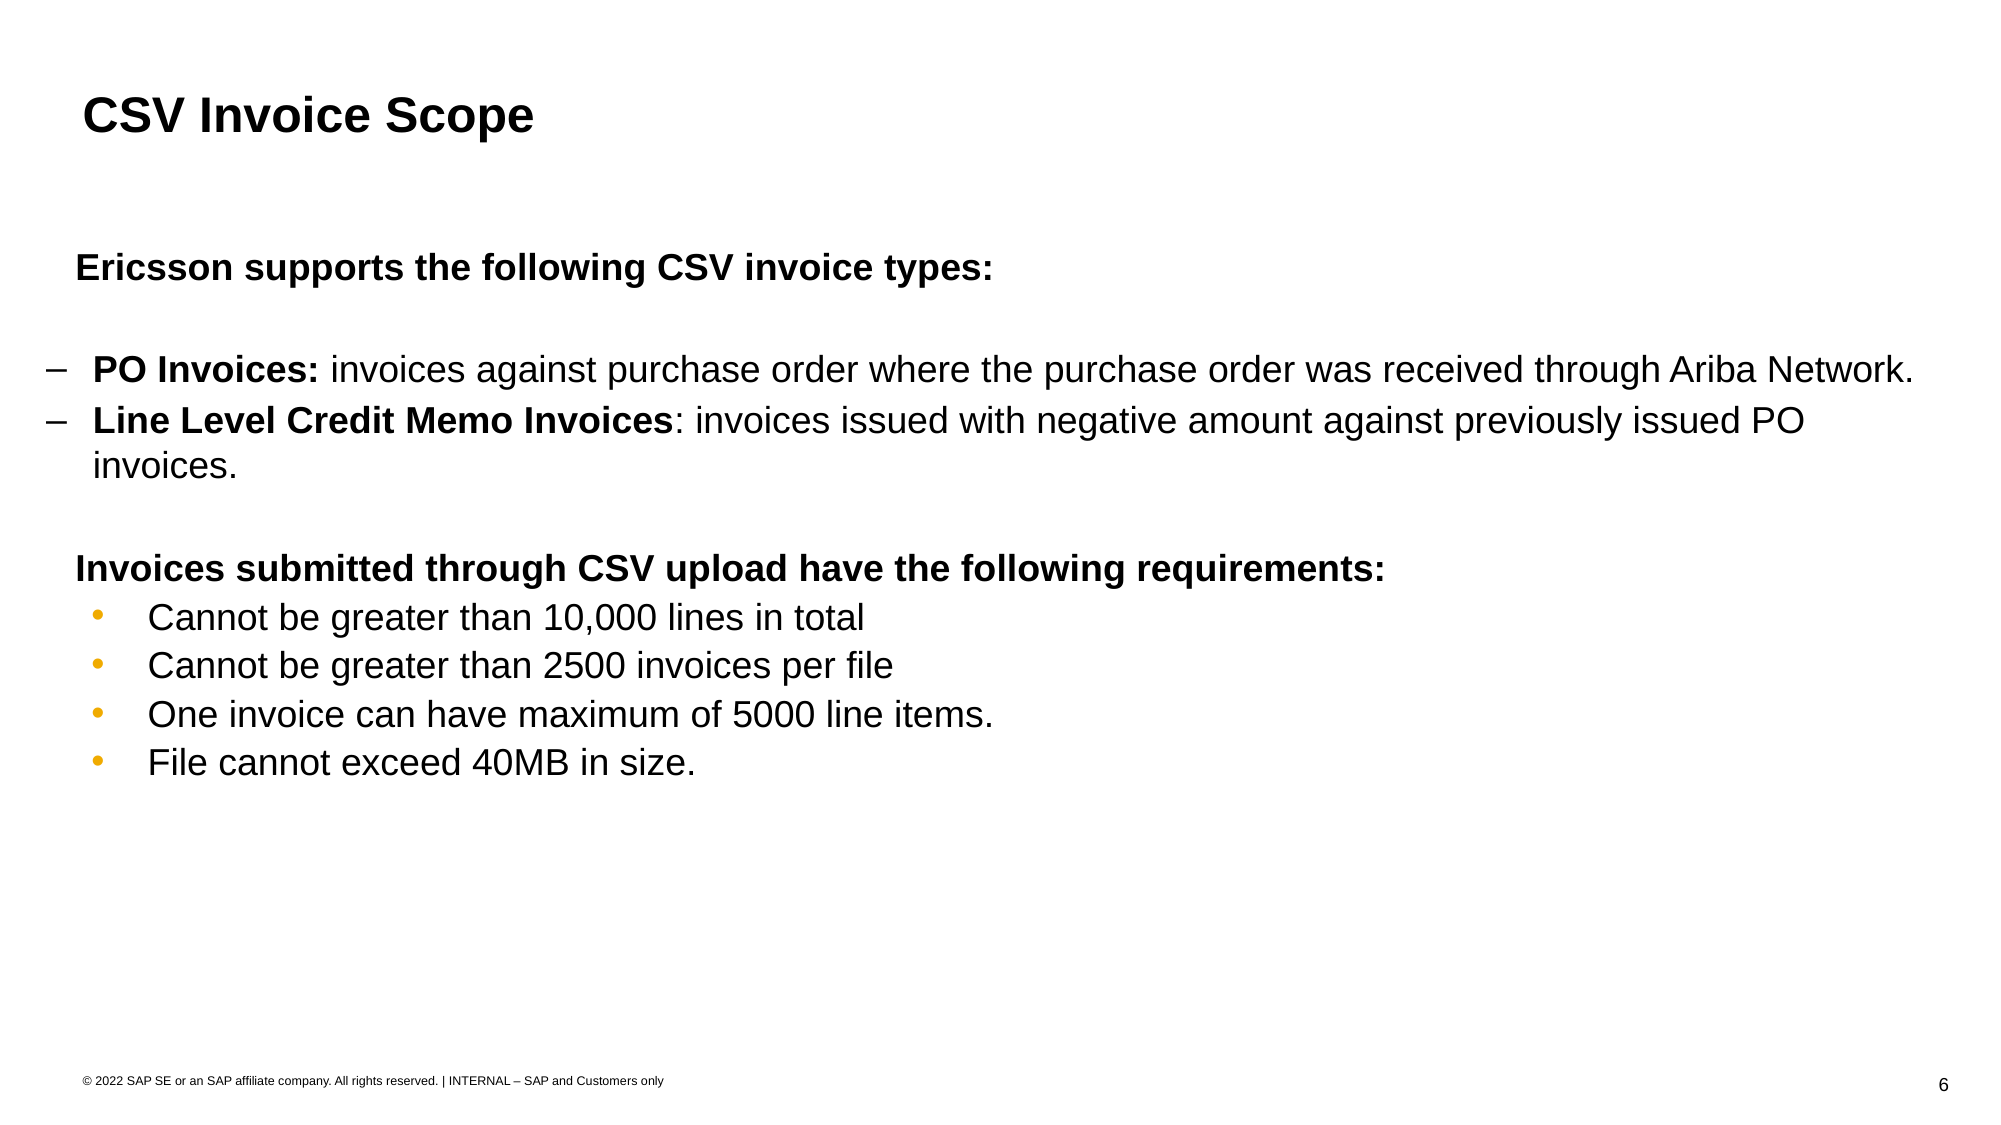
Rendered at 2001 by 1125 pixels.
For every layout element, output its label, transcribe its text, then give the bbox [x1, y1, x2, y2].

title CSV Invoice Scope [82, 82, 1918, 144]
list Ericsson supports the following CSV invoice types: PO Invoices: invoices against purchase order where the purchase order was received through Ariba Network. Line Level Credit Memo Invoices: invoices issued with negative amount against previously issued PO invoices. Invoices submitted through CSV upload have the following requirements: Cannot be greater than 10,000 lines in total Cannot be greater than 2500 invoices per file One invoice can have maximum of 5000 line items. File cannot exceed 40MB in size. [16, 242, 1947, 998]
